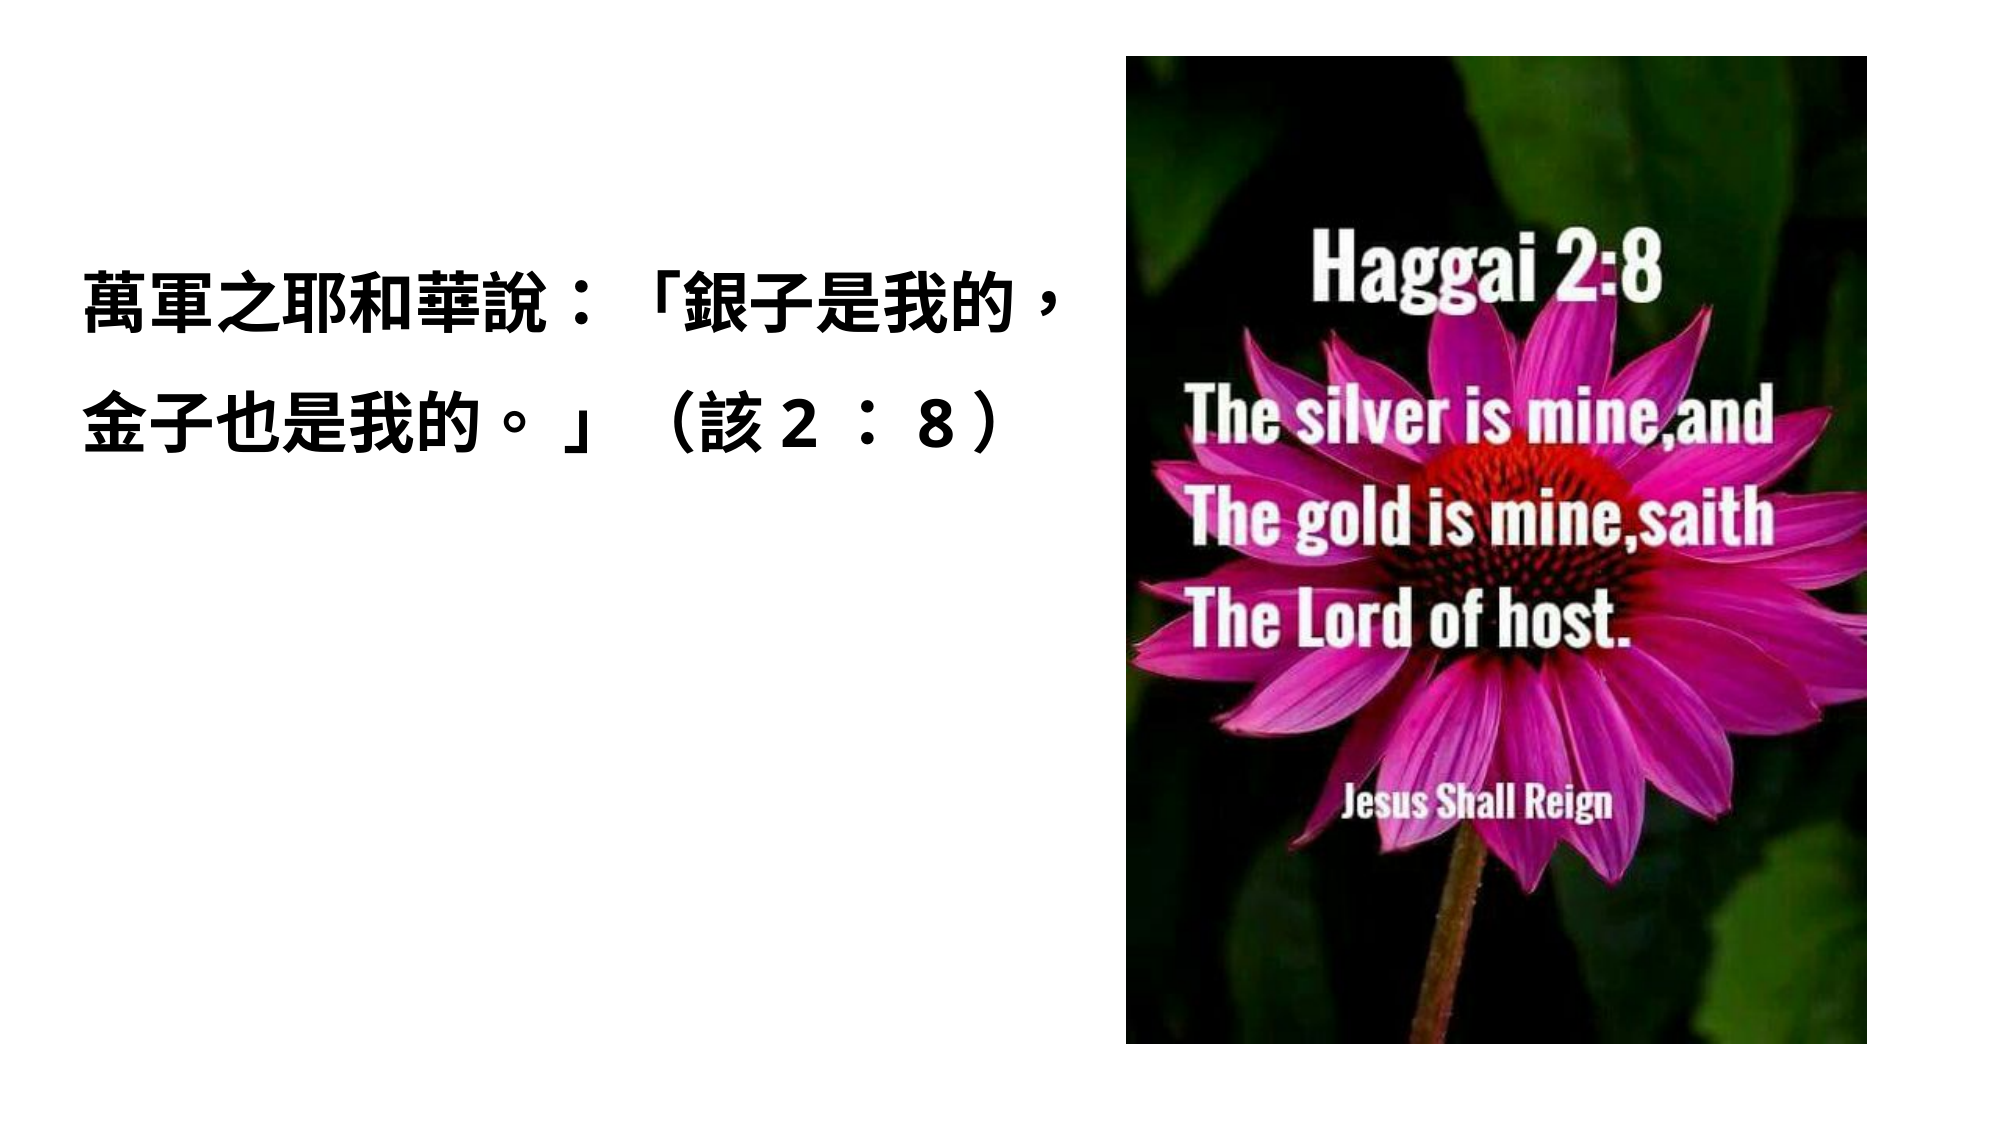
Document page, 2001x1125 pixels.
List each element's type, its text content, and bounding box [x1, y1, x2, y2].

list 萬軍之耶和華說：「銀子是我的，金子也是我的。 」（該2：8） [66, 212, 1087, 927]
picture [1126, 56, 1867, 1044]
